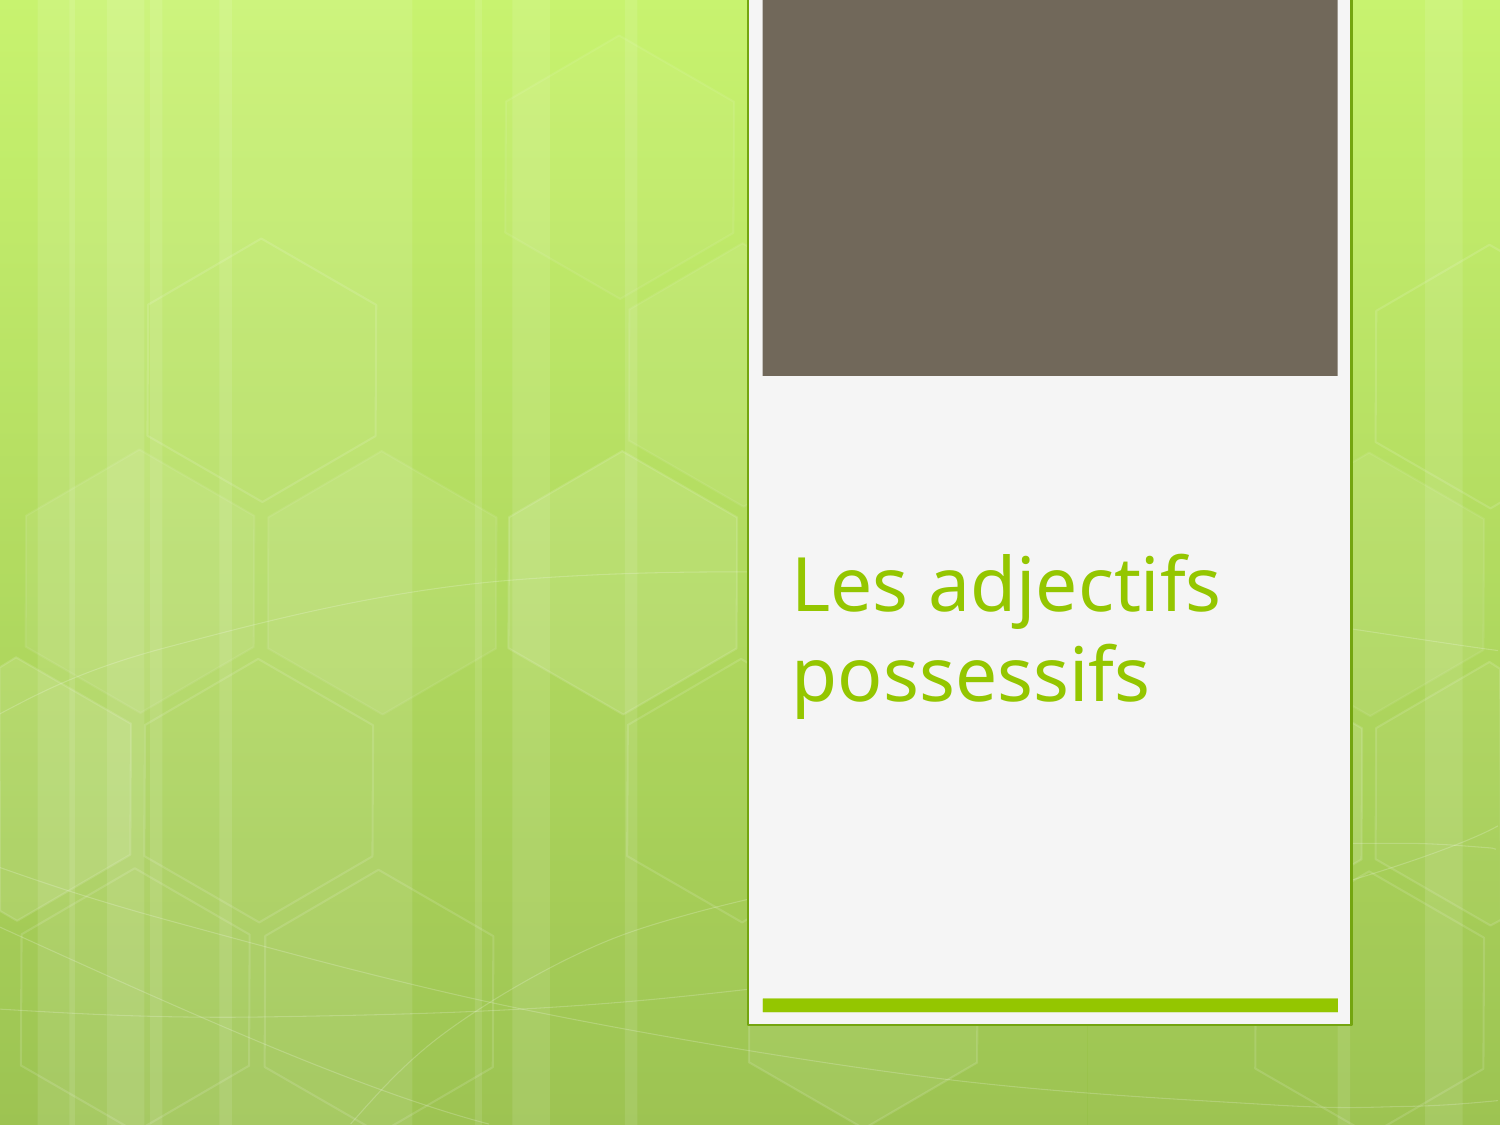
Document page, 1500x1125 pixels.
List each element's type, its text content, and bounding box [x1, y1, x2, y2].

title Les adjectifs possessifs [776, 444, 1320, 724]
